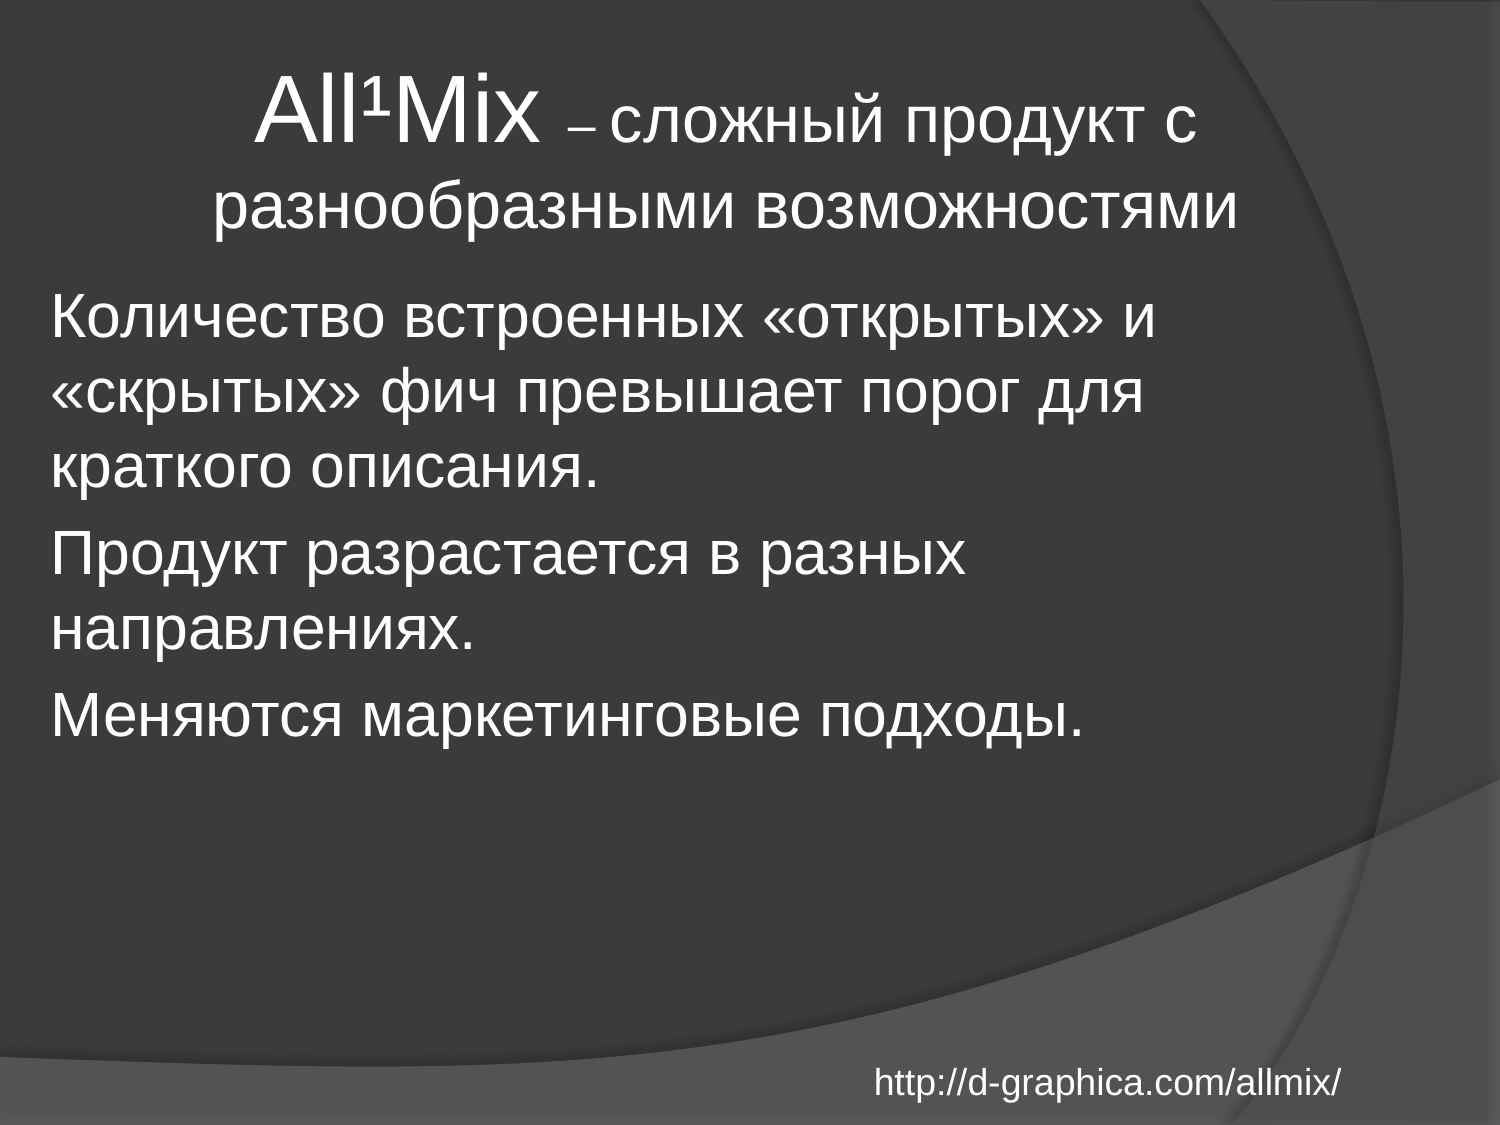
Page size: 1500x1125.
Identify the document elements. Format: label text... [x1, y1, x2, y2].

list Количество встроенных «открытых» и «скрытых» фич превышает порог для краткого описания. Продукт разрастается в разных направлениях. Меняются маркетинговые подходы. [29, 267, 1360, 811]
text_box http://d-graphica.com/allmix/ [859, 1050, 1358, 1111]
title All¹Mix – сложный продукт с разнообразными возможностями [64, 45, 1388, 244]
